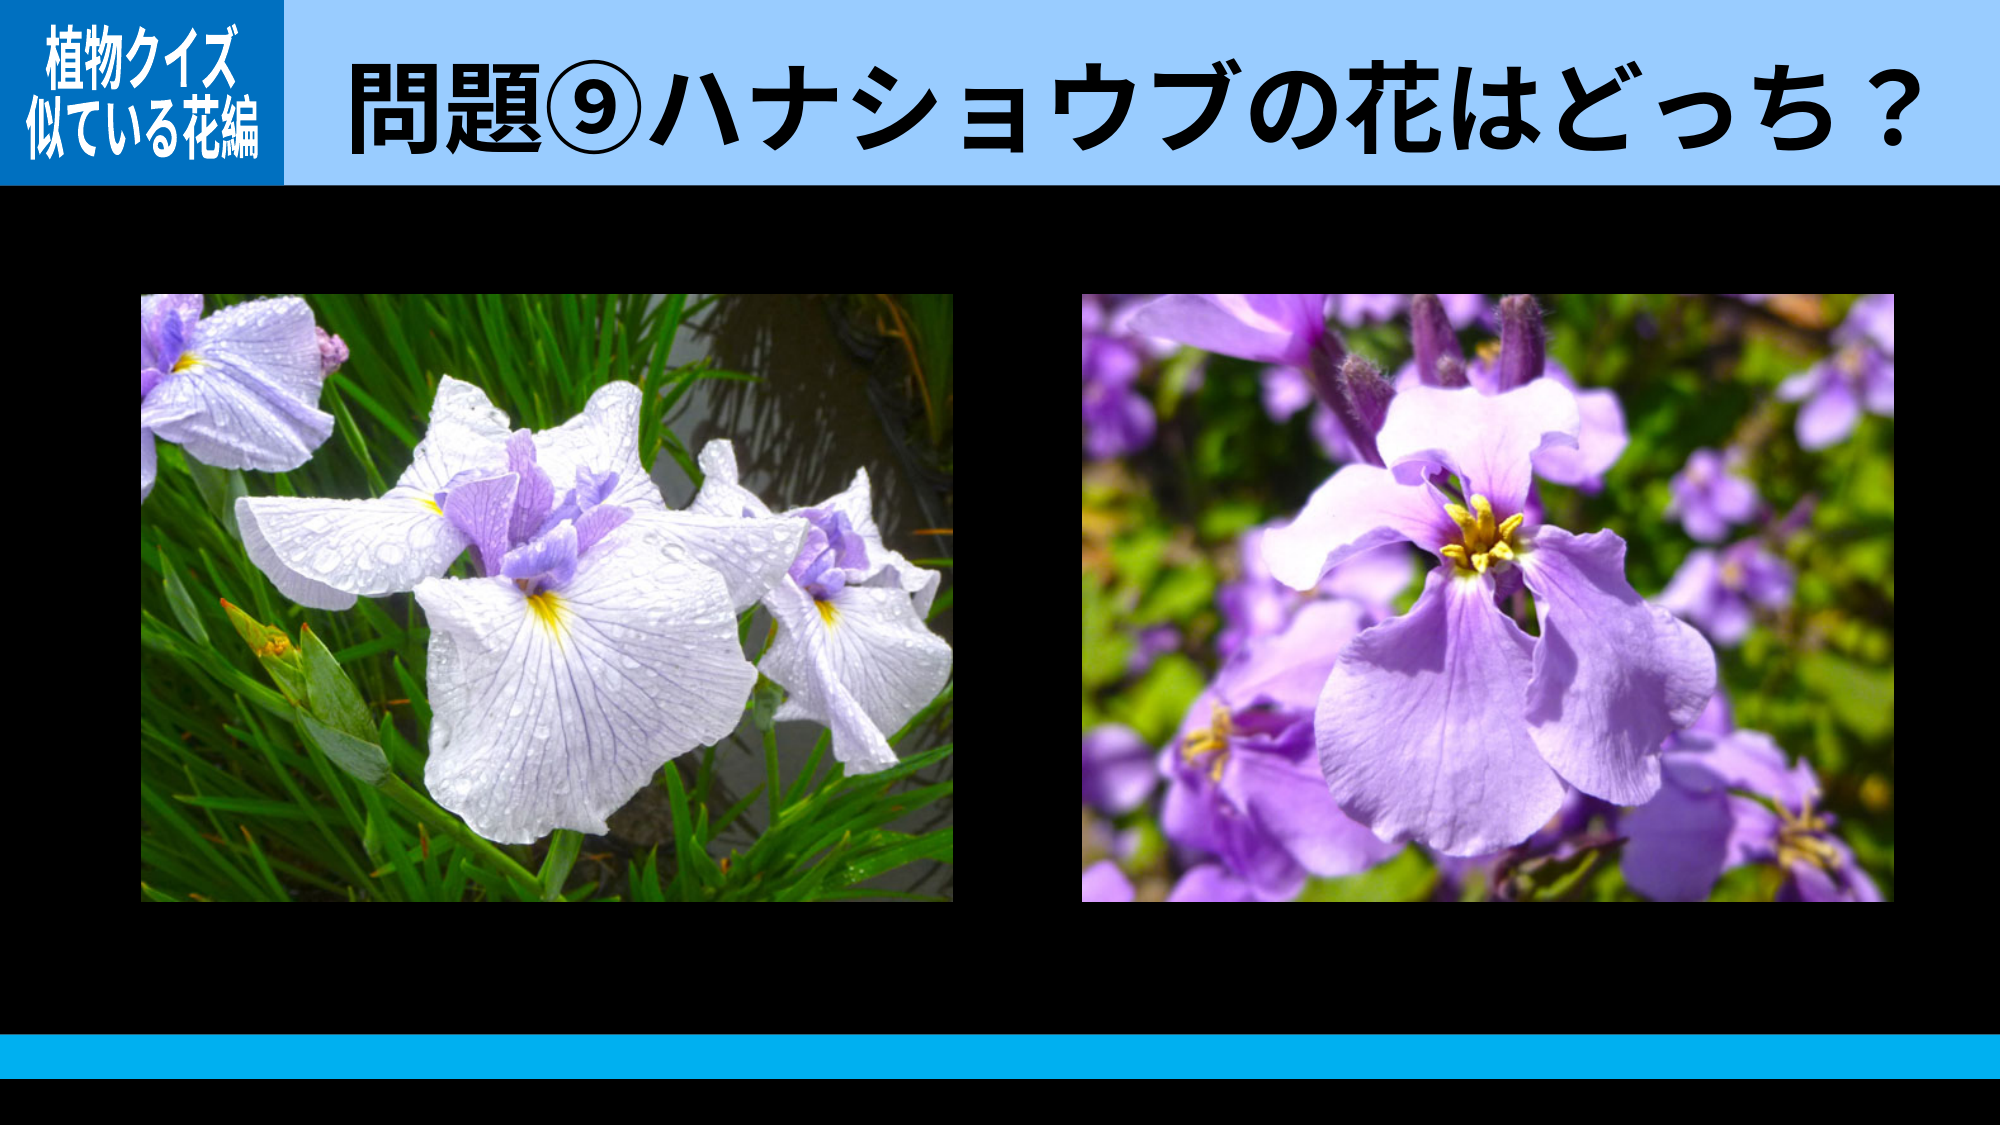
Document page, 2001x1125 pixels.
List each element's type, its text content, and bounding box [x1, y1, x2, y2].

text_box [0, 1034, 2000, 1079]
text_box 問題⑨ハナショウブの花はどっち？ [329, 38, 1960, 173]
picture [1082, 293, 1894, 903]
picture [141, 293, 953, 903]
